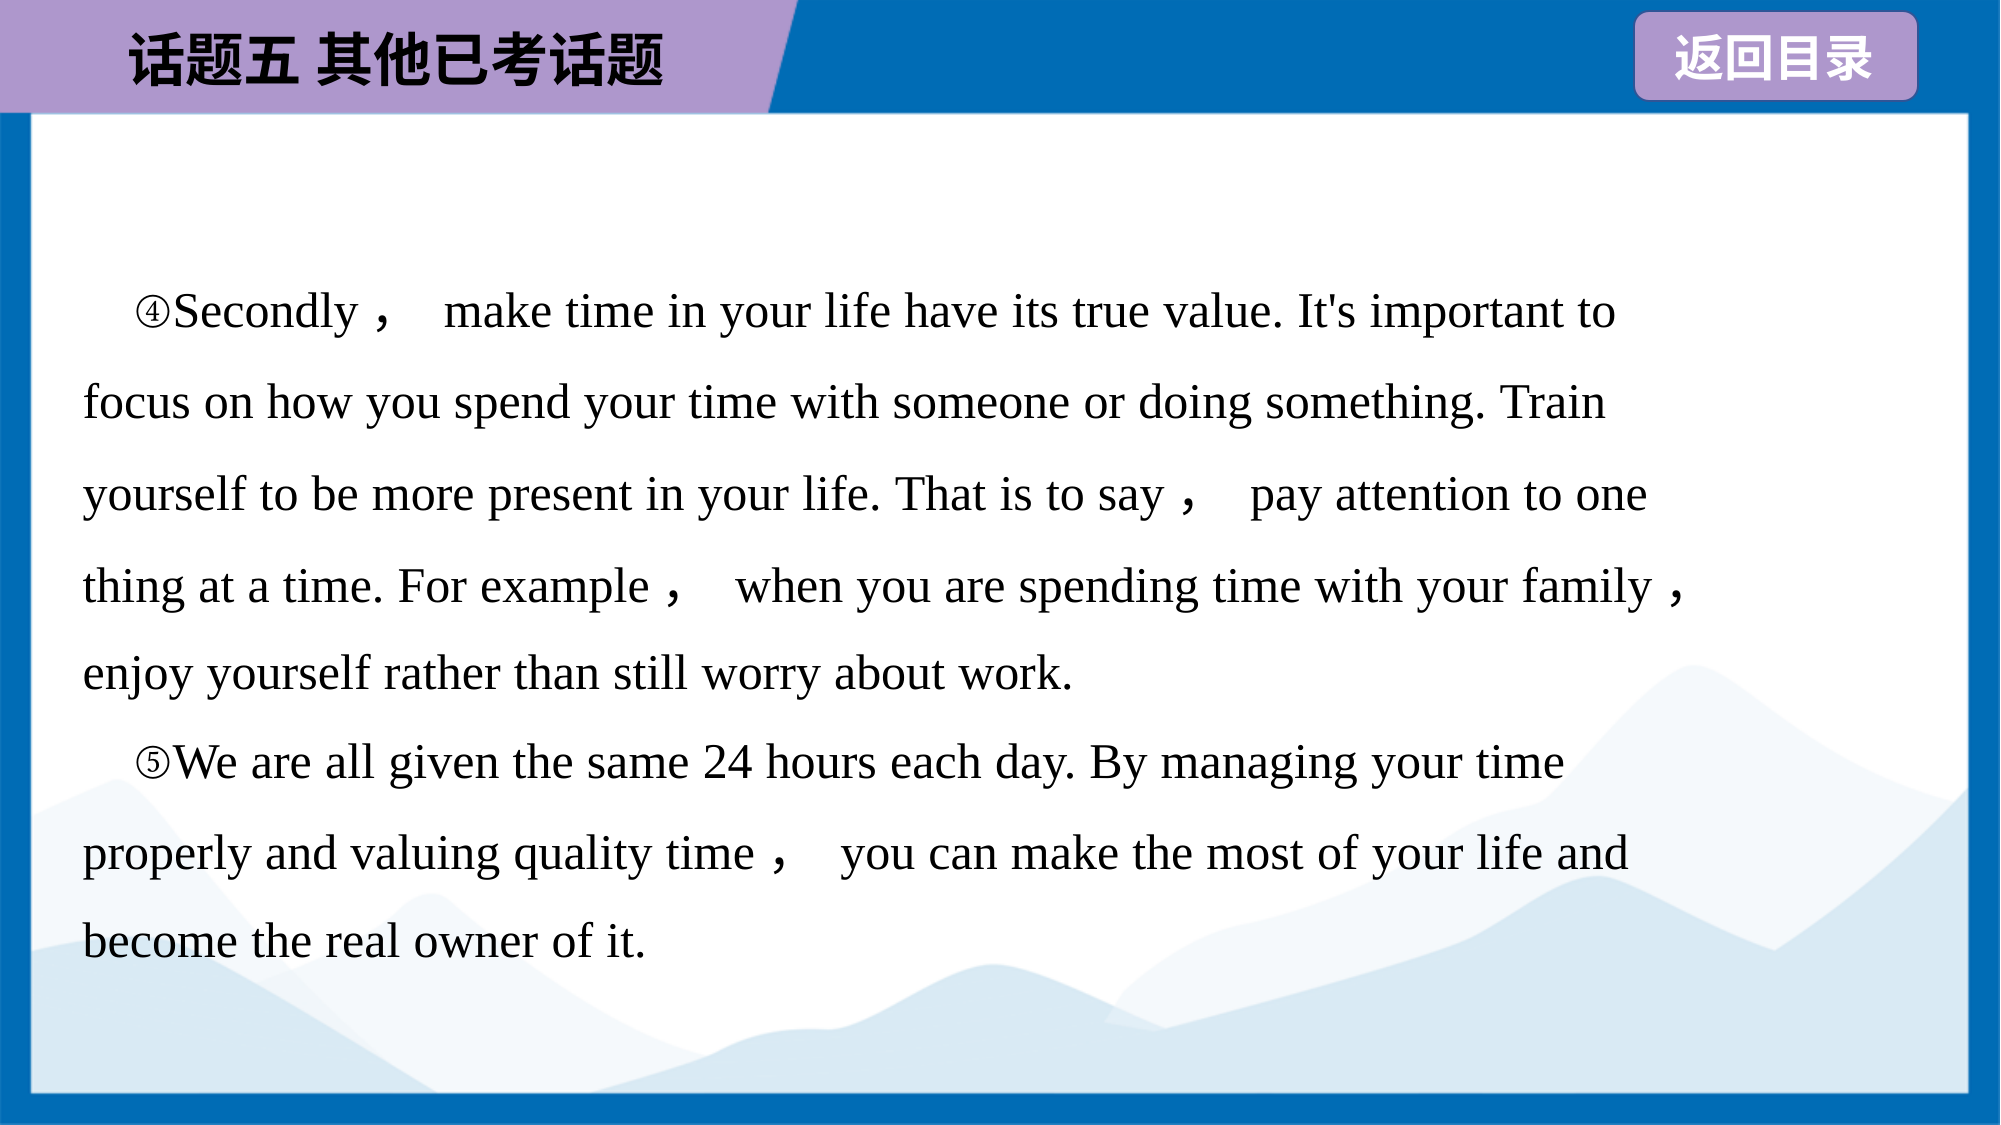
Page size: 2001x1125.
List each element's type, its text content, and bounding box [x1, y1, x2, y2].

text_box ⑤We are all given the same 24 hours each day. By managing your time properly and valuing quality time， you can make the most of your life and become the real owner of it. [82, 696, 1917, 958]
text_box ④Secondly， make time in your life have its true value. It's important to focus on how you spend your time with someone or doing something. Train yourself to be more present in your life. That is to say， pay attention to one thing at a time. For example， when you are spending time with your family， enjoy yourself rather than still worry about work. [82, 245, 1917, 691]
picture [0, 0, 2000, 1125]
